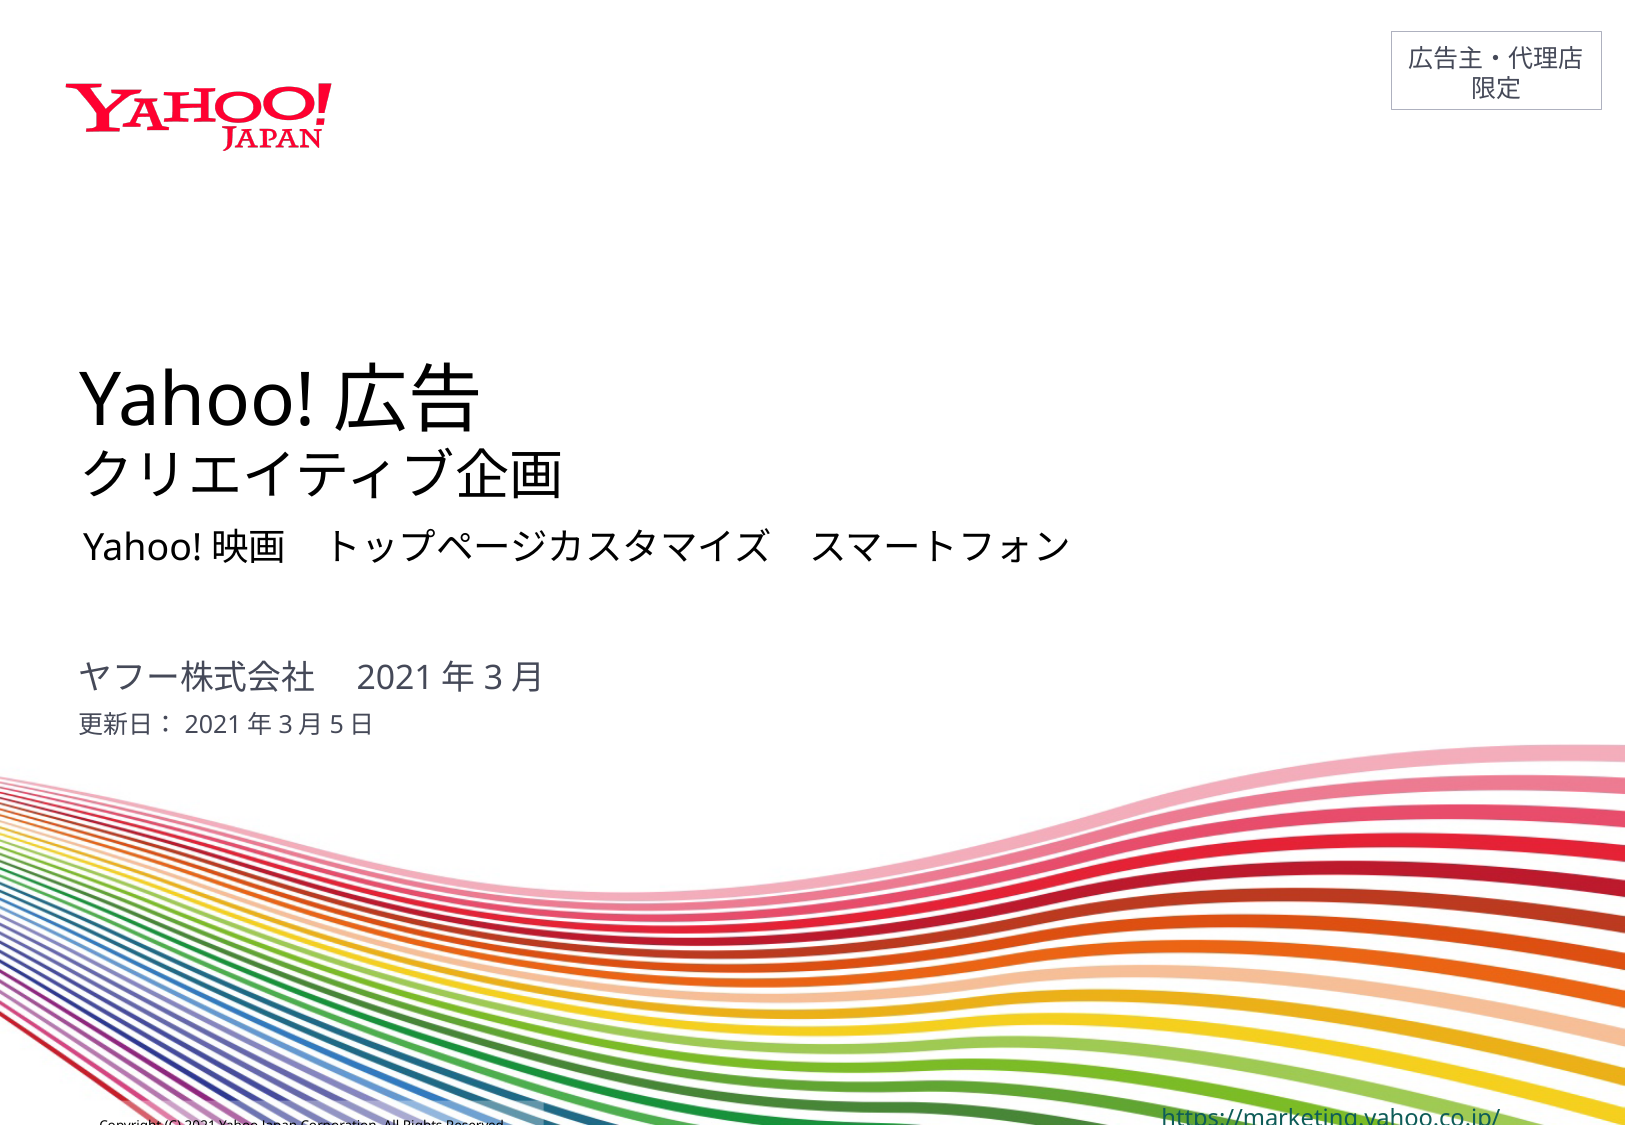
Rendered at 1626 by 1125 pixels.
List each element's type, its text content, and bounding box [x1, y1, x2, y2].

text_box ヤフー株式会社 2021年3月 更新日：2021年3月5日 [63, 646, 650, 740]
picture [0, 743, 1625, 1125]
picture [39, 66, 358, 165]
text_box Yahoo!映画 トップページカスタマイズ スマートフォン [68, 515, 1167, 575]
text_box Yahoo!広告 クリエイティブ企画 [64, 343, 1545, 514]
